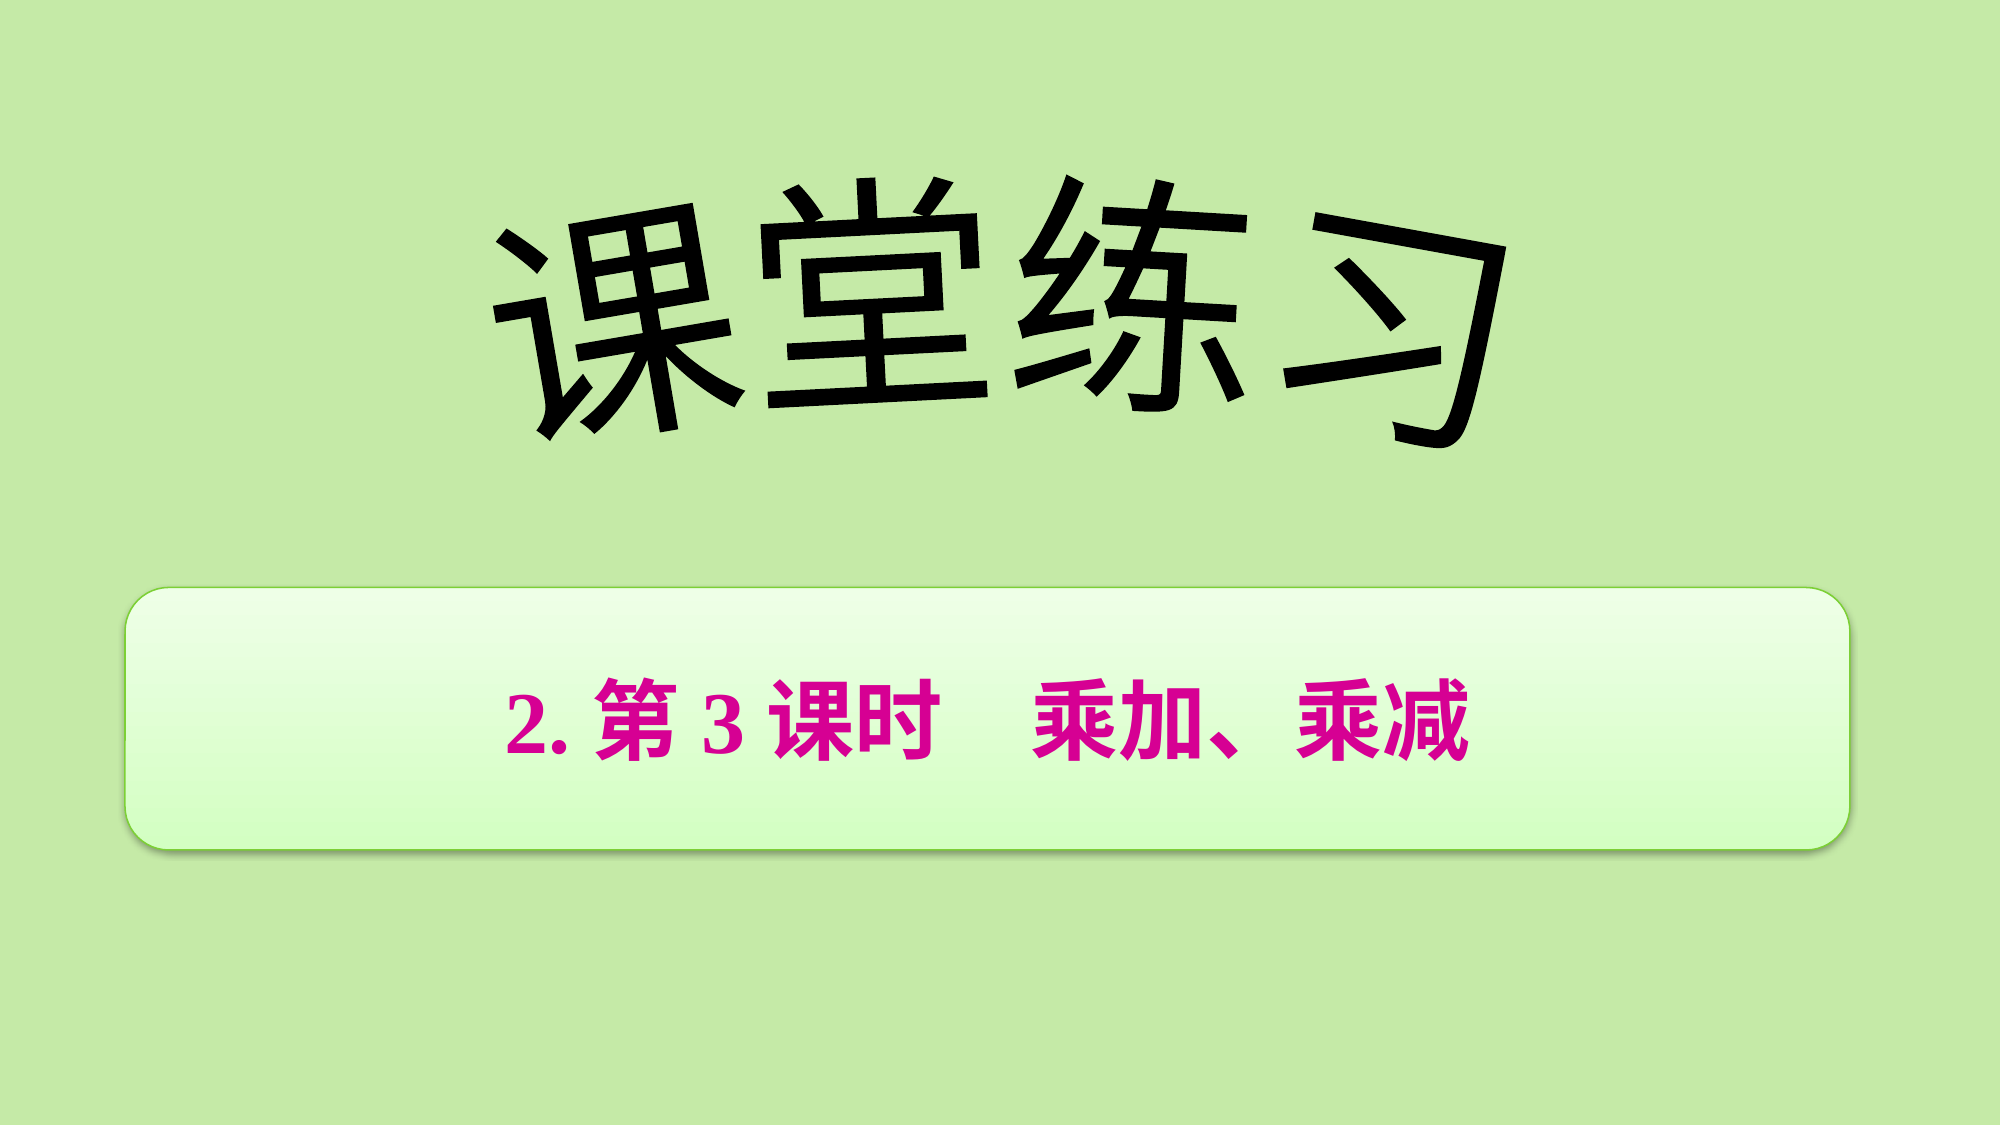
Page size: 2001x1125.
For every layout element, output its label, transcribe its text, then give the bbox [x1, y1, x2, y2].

text_box 2.第3课时 乘加、乘减 [124, 586, 1851, 851]
